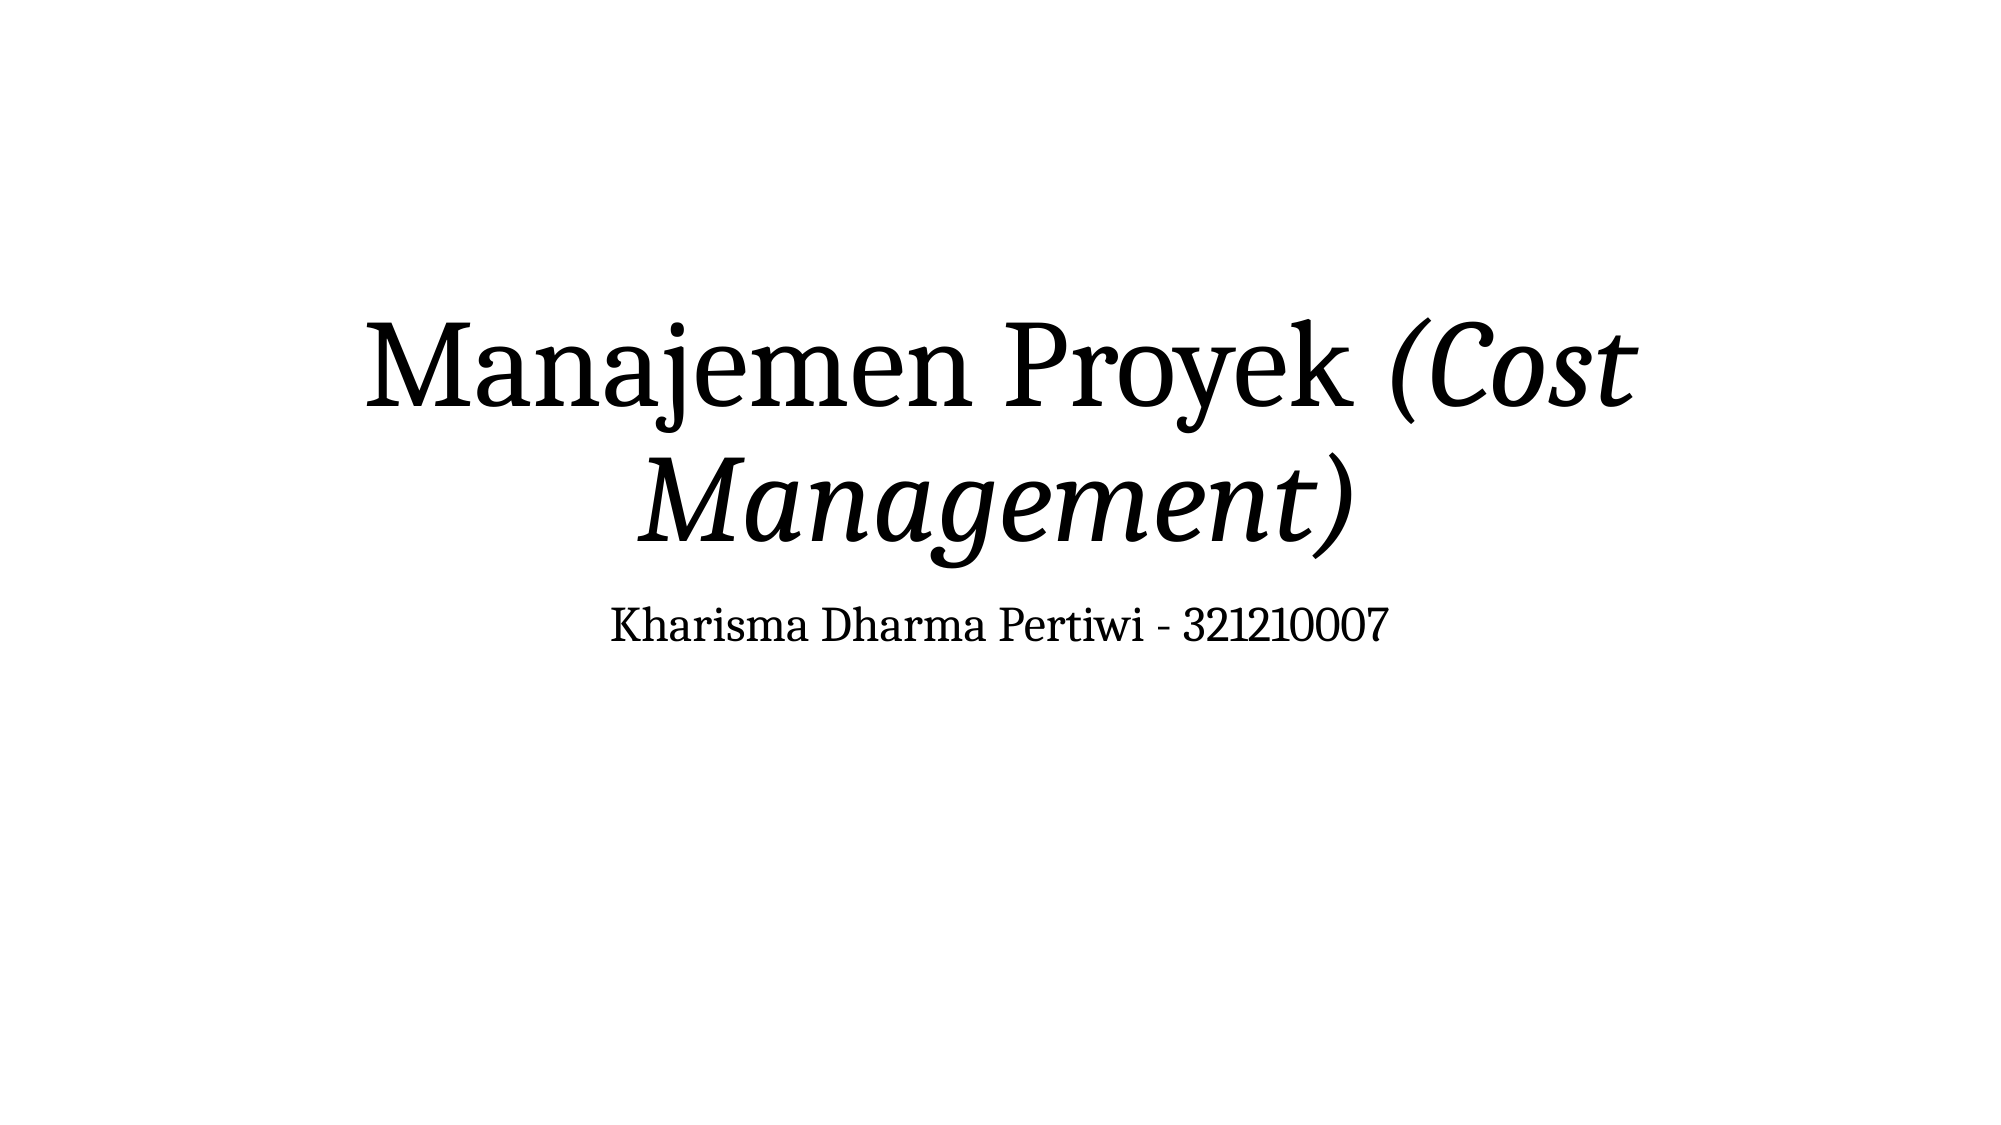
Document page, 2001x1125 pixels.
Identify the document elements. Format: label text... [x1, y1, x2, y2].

subtitle Kharisma Dharma Pertiwi - 321210007 [249, 590, 1750, 863]
title Manajemen Proyek (Cost Management) [249, 184, 1750, 576]
